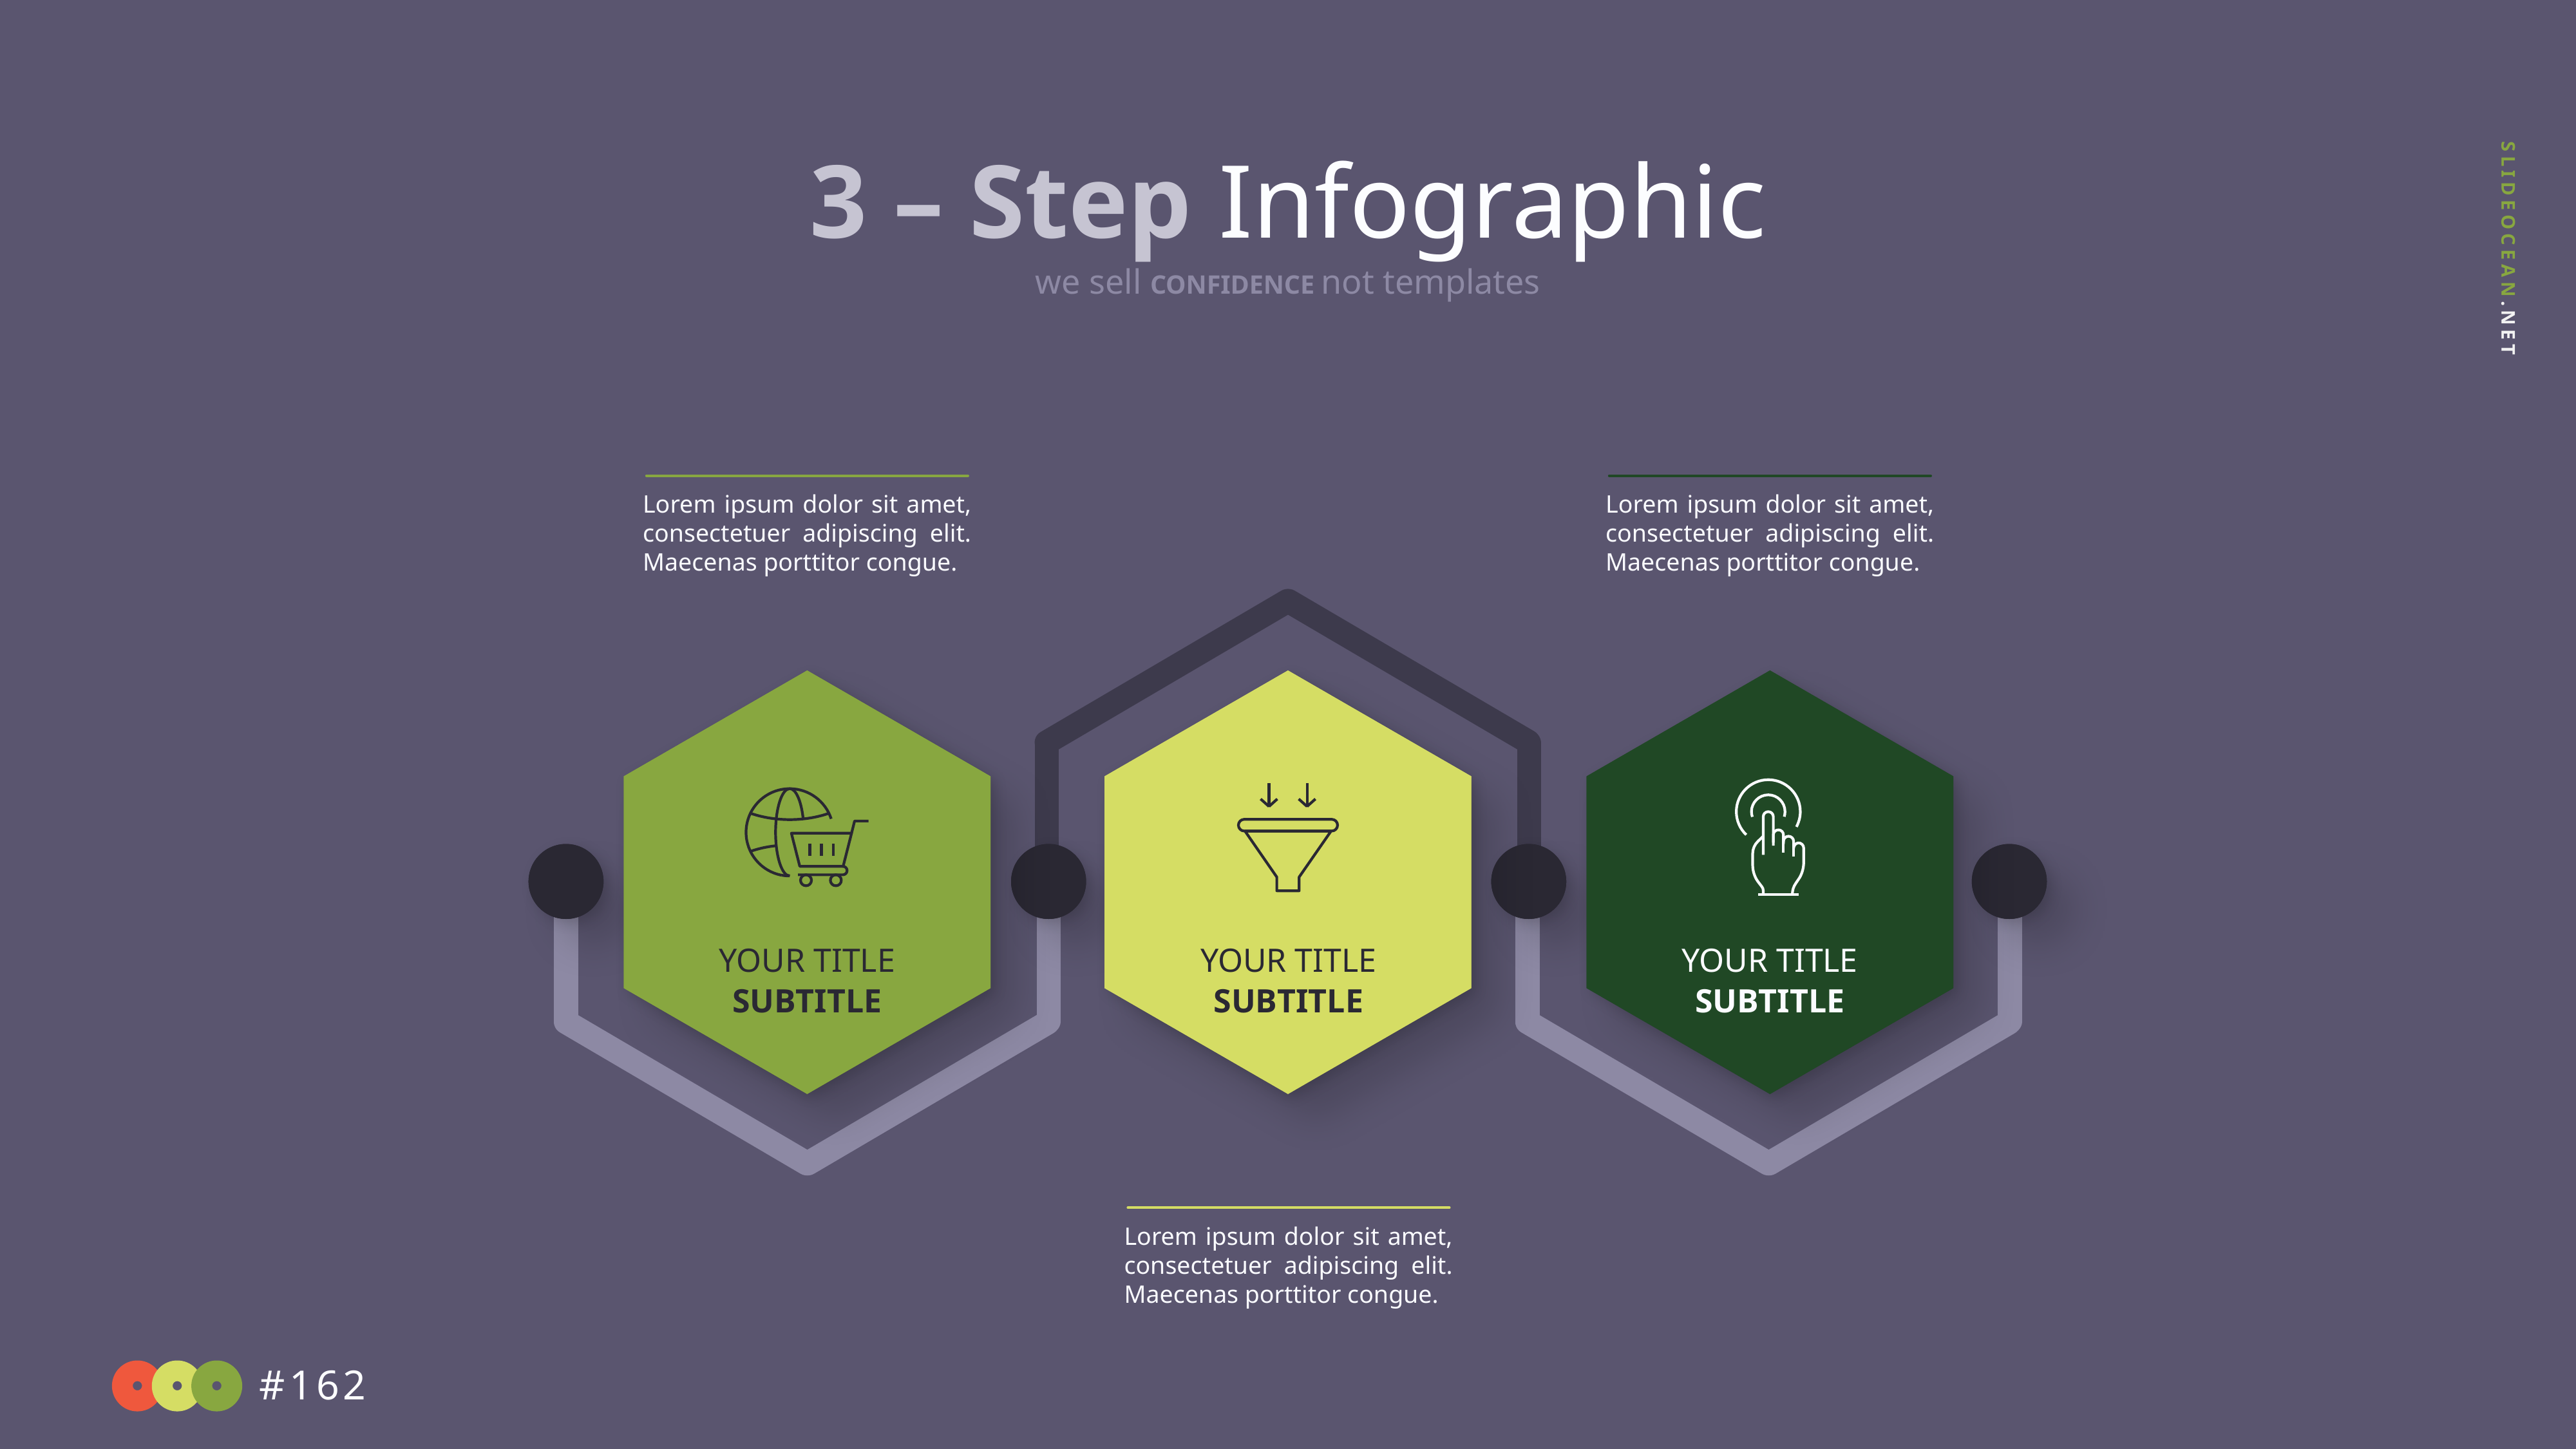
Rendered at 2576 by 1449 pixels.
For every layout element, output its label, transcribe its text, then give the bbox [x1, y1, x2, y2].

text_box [1104, 670, 1472, 1095]
text_box we sell CONFIDENCE not templates [1026, 255, 1550, 306]
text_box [663, 934, 951, 1025]
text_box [528, 844, 604, 920]
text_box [623, 670, 991, 1095]
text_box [1626, 934, 1914, 1025]
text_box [1010, 844, 1086, 920]
text_box #162 [259, 1359, 436, 1408]
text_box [565, 882, 1049, 1164]
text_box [1491, 844, 1567, 920]
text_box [1586, 670, 1954, 1095]
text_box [1595, 475, 1944, 586]
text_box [632, 475, 981, 586]
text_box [1114, 1207, 1463, 1318]
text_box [1527, 882, 2011, 1164]
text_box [1971, 844, 2047, 920]
text_box 3 – Step Infographic [800, 132, 1776, 263]
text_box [1046, 600, 1530, 883]
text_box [1145, 934, 1432, 1025]
